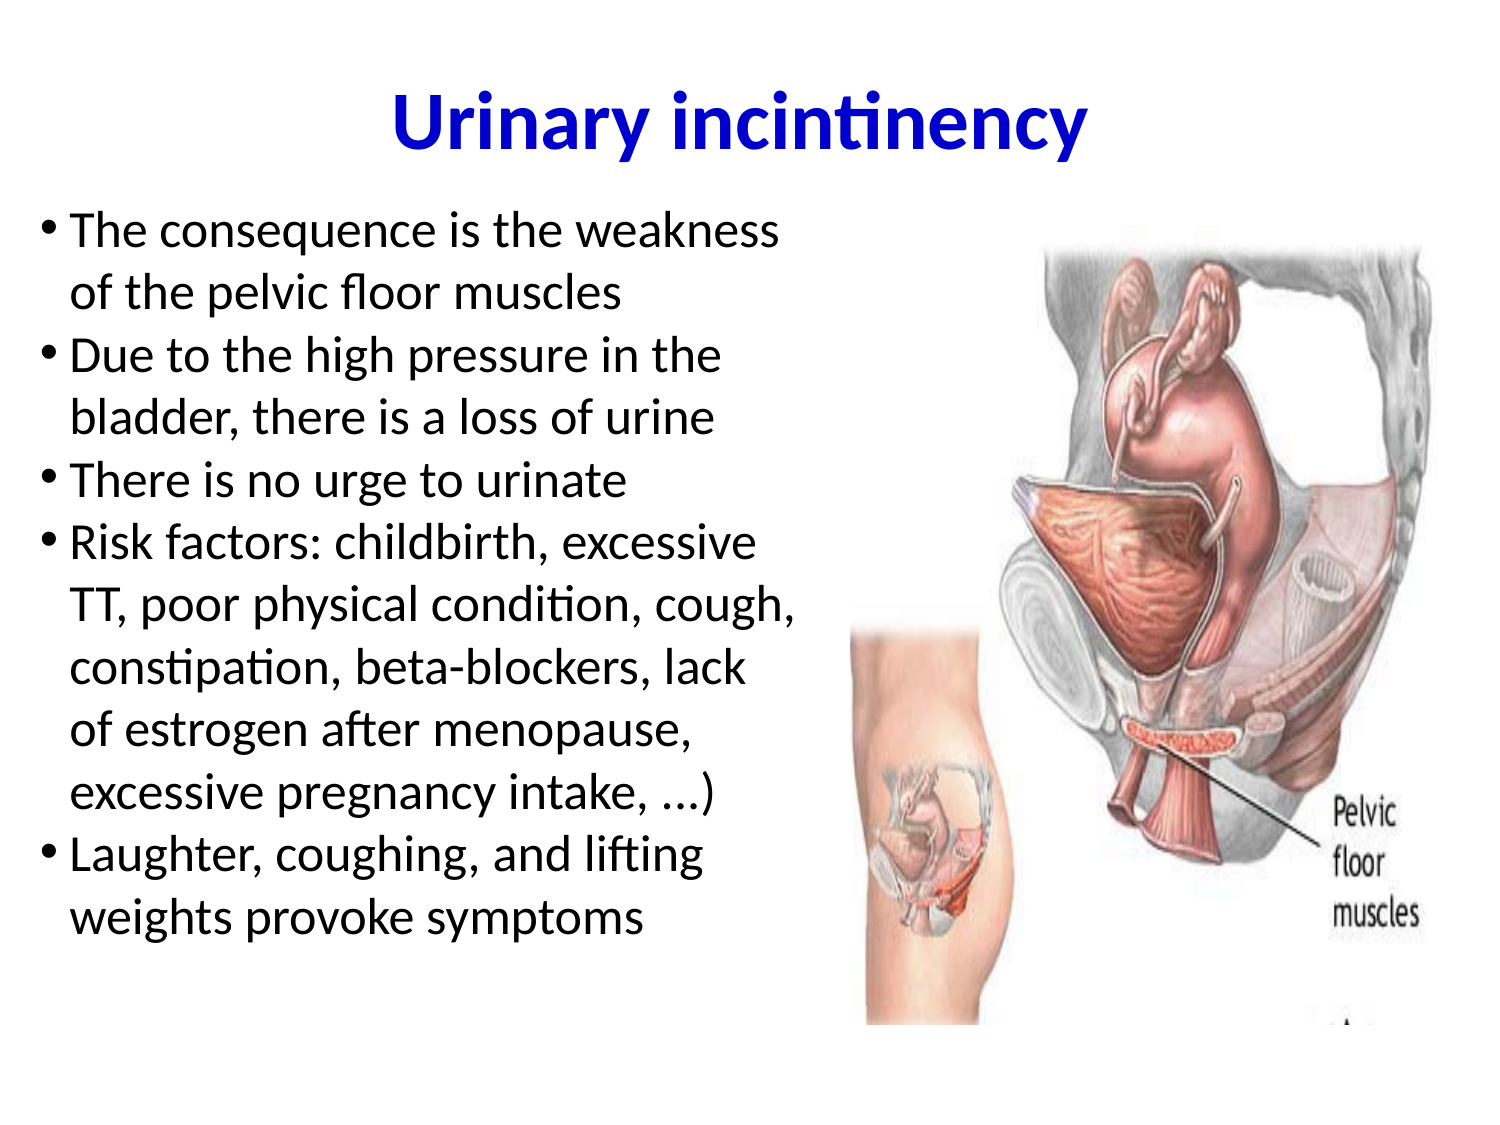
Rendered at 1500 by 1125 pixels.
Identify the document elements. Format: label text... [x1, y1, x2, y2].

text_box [849, 224, 1438, 1026]
title Urinary incintinency [75, 45, 1425, 188]
list The consequence is the weakness of the pelvic floor muscles Due to the high pressure in the bladder, there is a loss of urine There is no urge to urinate Risk factors: childbirth, excessive TT, poor physical condition, cough, constipation, beta-blockers, lack of estrogen after menopause, excessive pregnancy intake, ...) Laughter, coughing, and lifting weights provoke symptoms [24, 187, 813, 1088]
